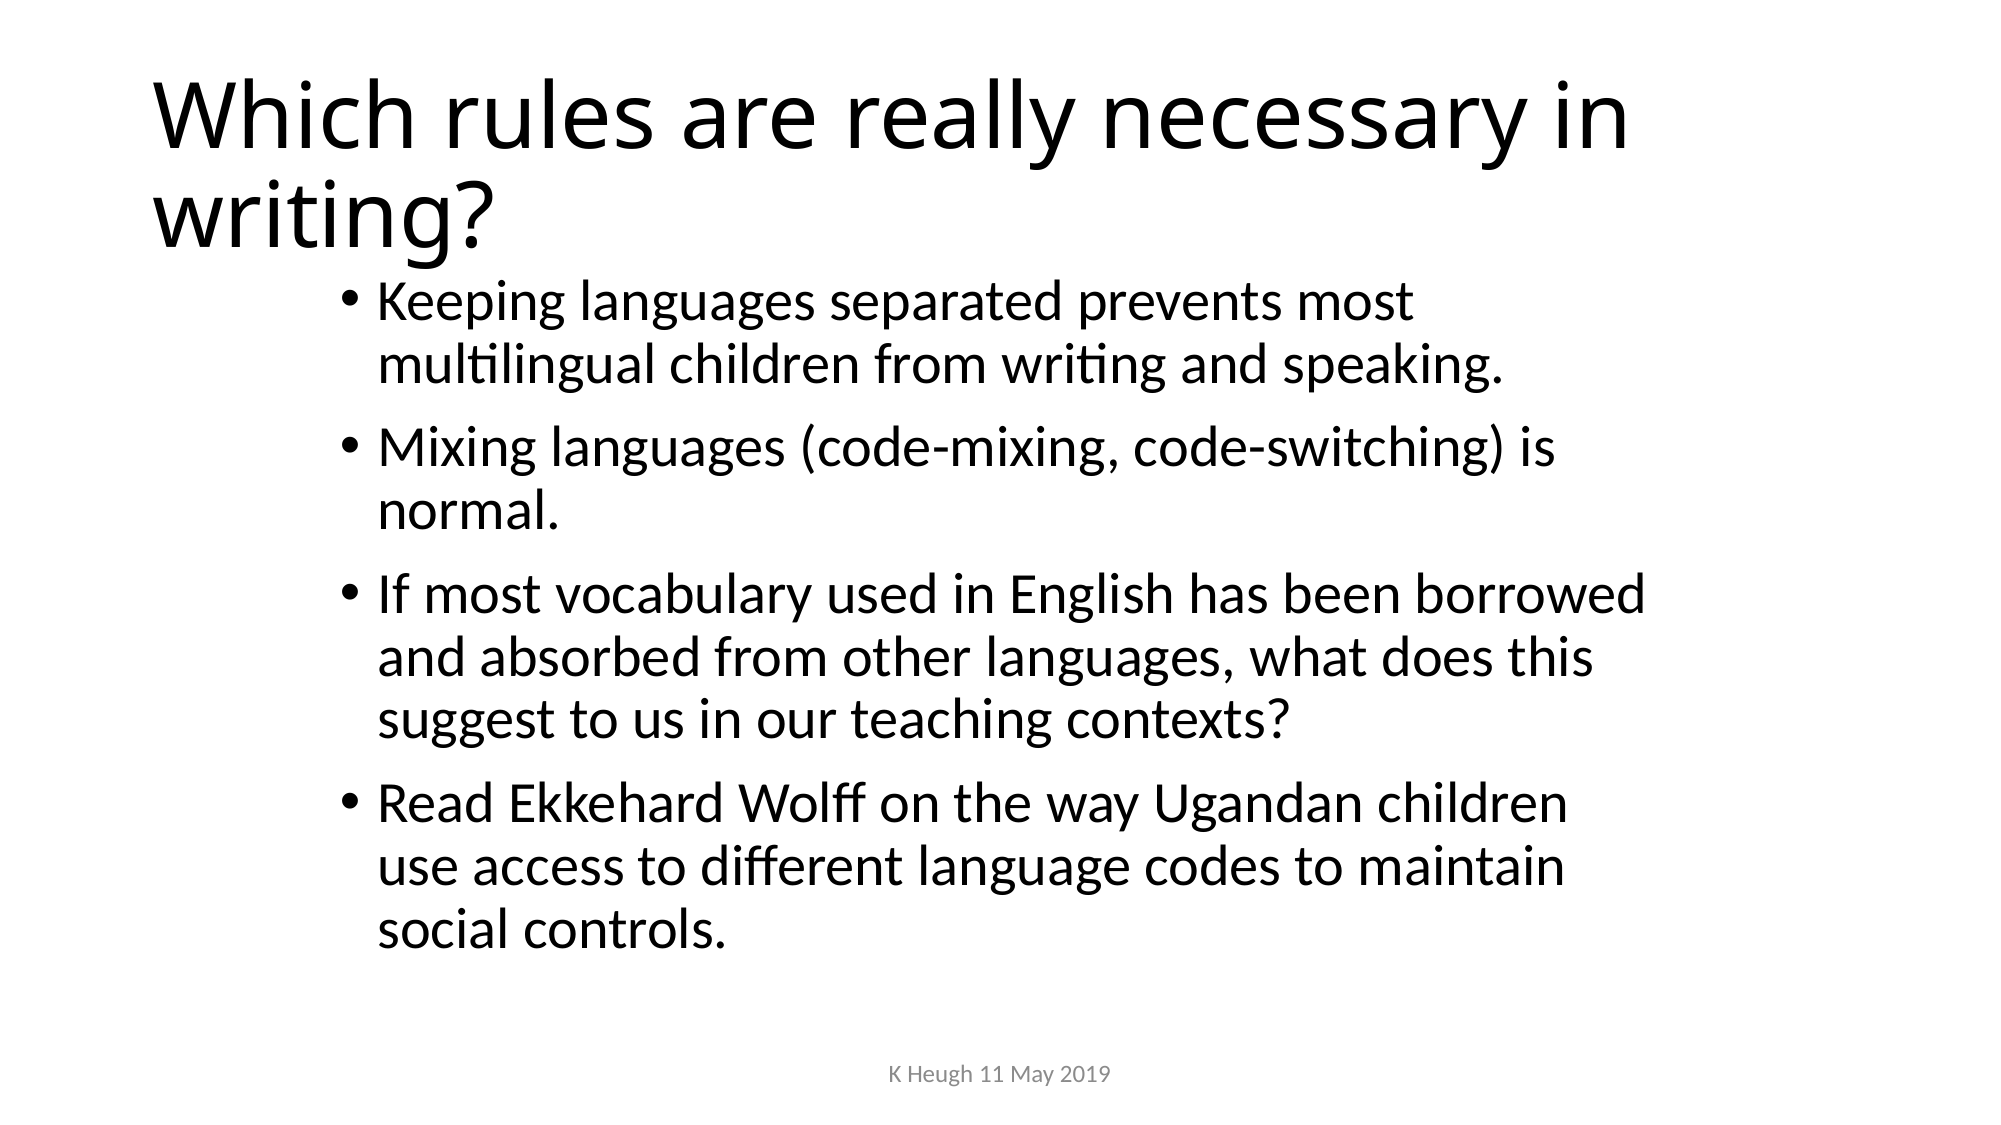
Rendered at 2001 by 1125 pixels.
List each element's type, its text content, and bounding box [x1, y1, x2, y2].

list Keeping languages separated prevents most multilingual children from writing and speaking. Mixing languages (code-mixing, code-switching) is normal. If most vocabulary used in English has been borrowed and absorbed from other languages, what does this suggest to us in our teaching contexts? Read Ekkehard Wolff on the way Ugandan children use access to different language codes to maintain social controls. [324, 262, 1675, 1071]
footer K Heugh 11 May 2019 [662, 1042, 1338, 1103]
title Which rules are really necessary in writing? [137, 59, 1863, 278]
